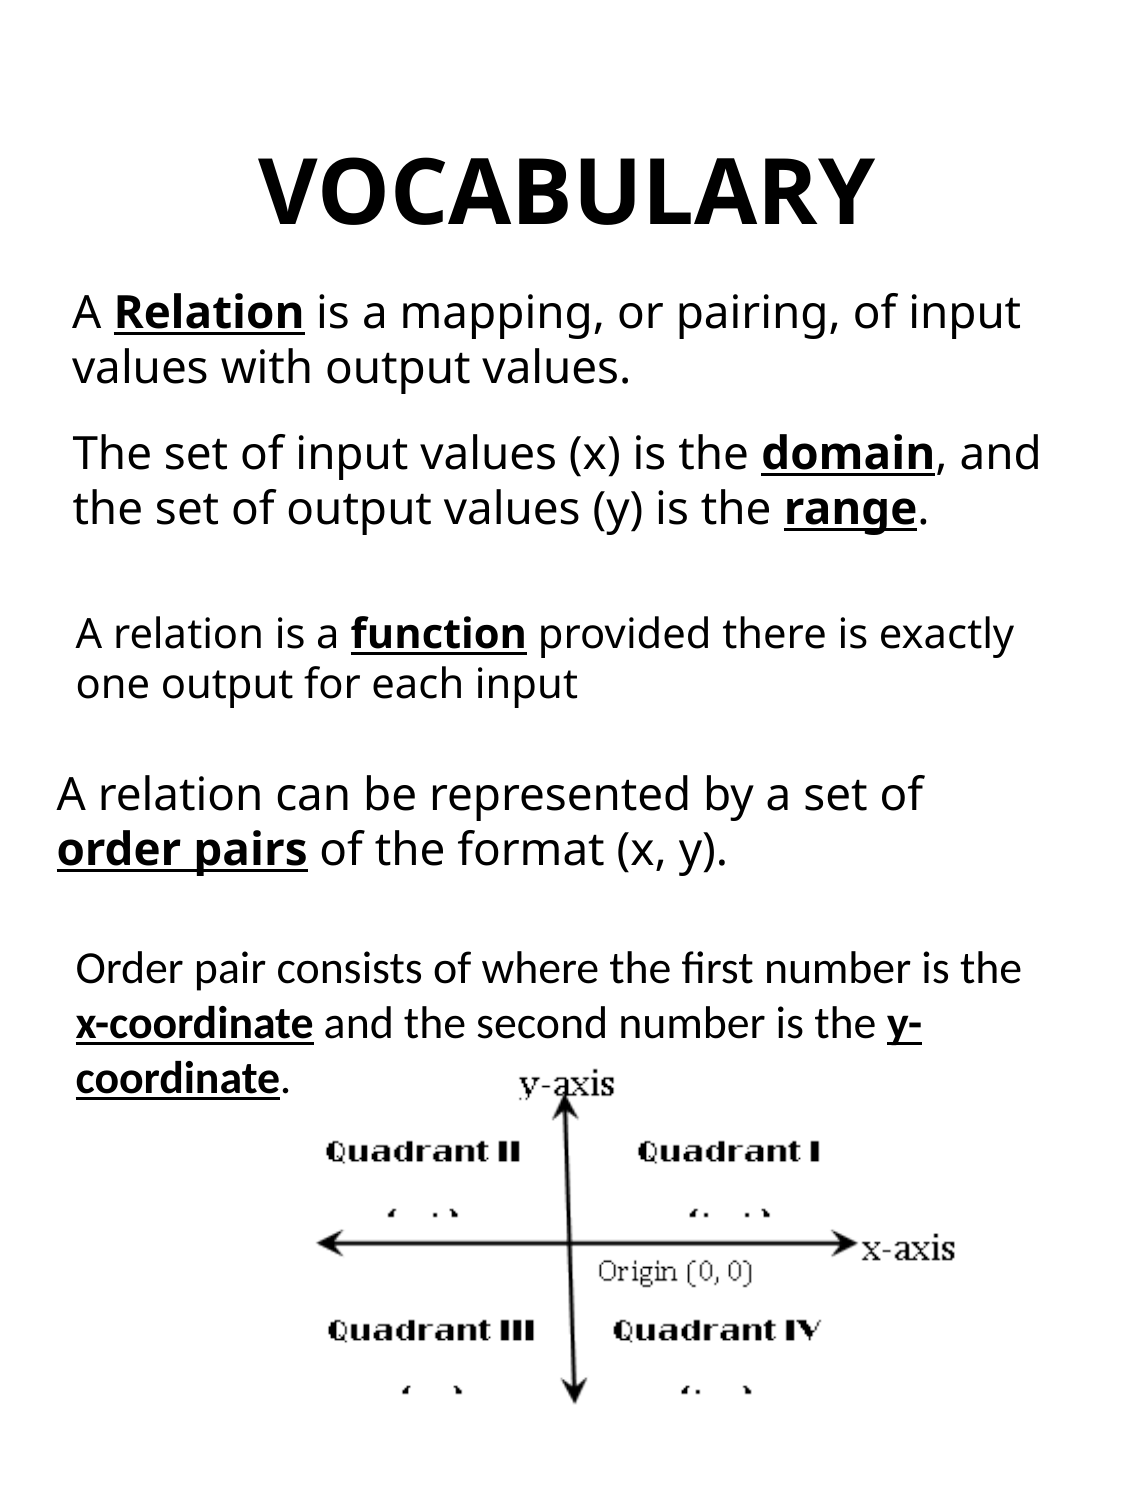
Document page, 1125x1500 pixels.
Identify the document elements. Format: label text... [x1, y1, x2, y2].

text_box A relation is a function provided there is exactly one output for each input [60, 599, 1074, 715]
text_box The set of input values (x) is the domain, and the set of output values (y) is the range. [57, 403, 1070, 554]
picture [292, 1049, 1037, 1413]
text_box Order pair consists of where the first number is the x-coordinate and the second number is the y-coordinate. [60, 930, 1039, 1111]
text_box A Relation is a mapping, or pairing, of input values with output values. [57, 274, 1039, 400]
text_box VOCABULARY [60, 62, 1074, 313]
text_box A relation can be represented by a set of order pairs of the format (x, y). [41, 744, 1055, 895]
